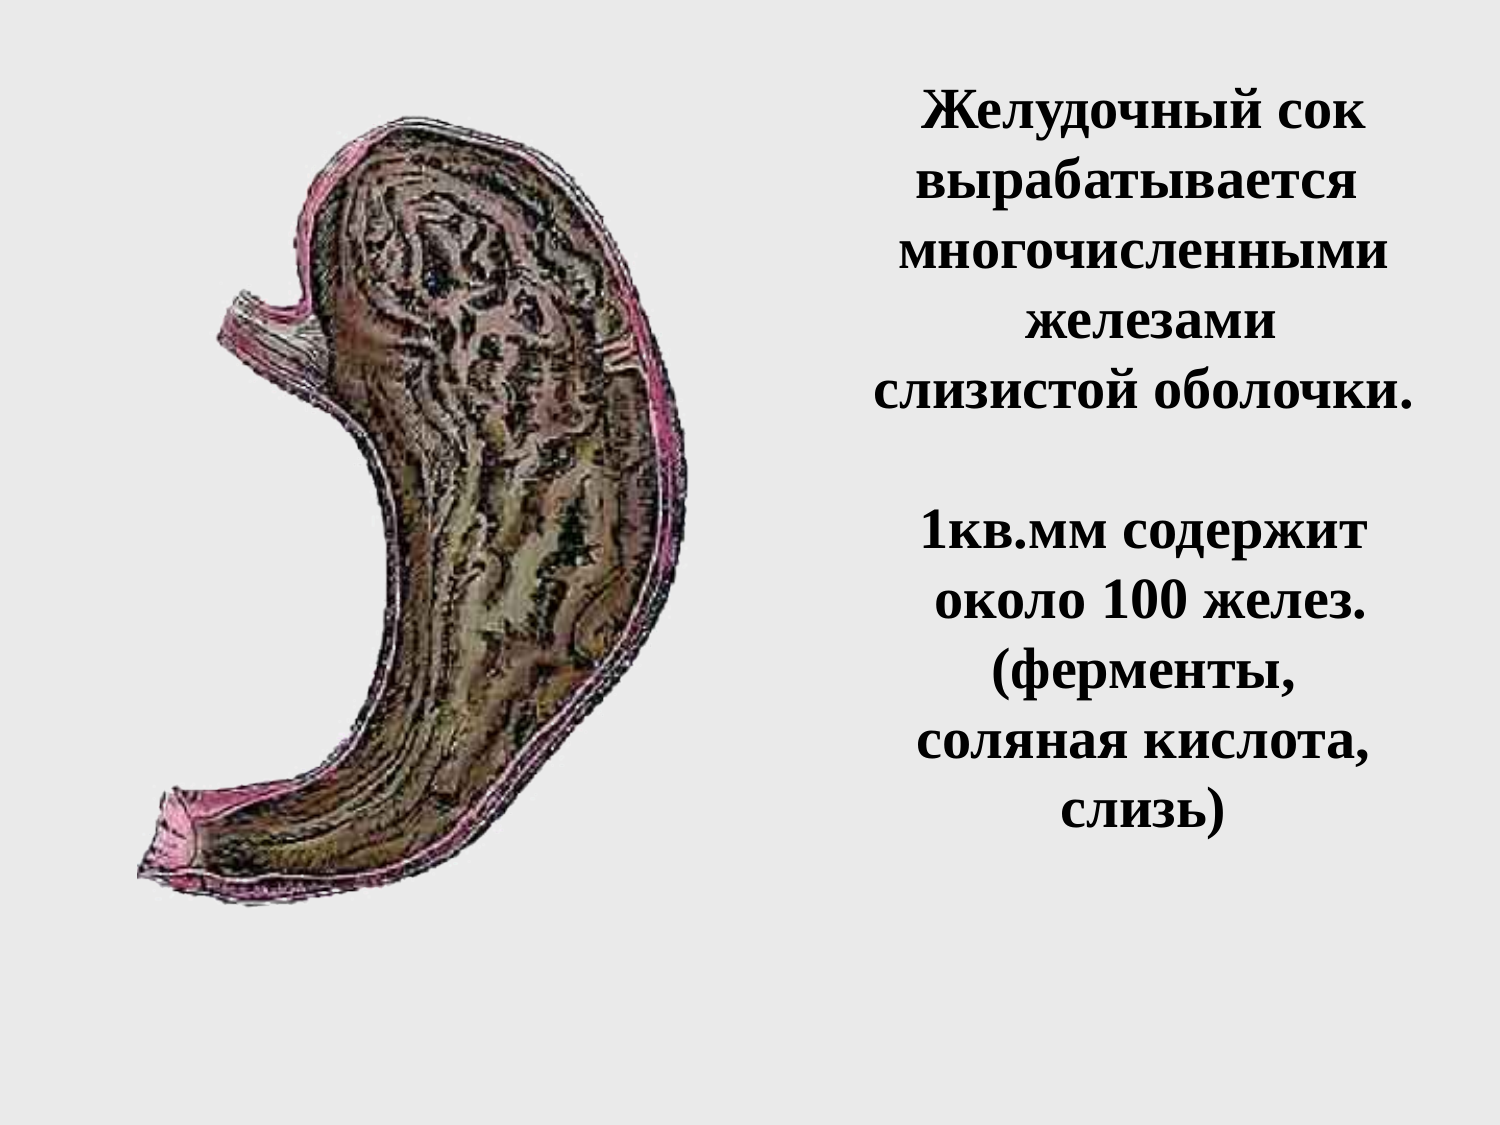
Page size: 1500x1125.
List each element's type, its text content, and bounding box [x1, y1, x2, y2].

text_box Желудочный сок вырабатывается многочисленными железами слизистой оболочки. 1кв.мм содержит около 100 желез. (ферменты, соляная кислота, слизь) [787, 62, 1500, 847]
picture [137, 99, 699, 934]
